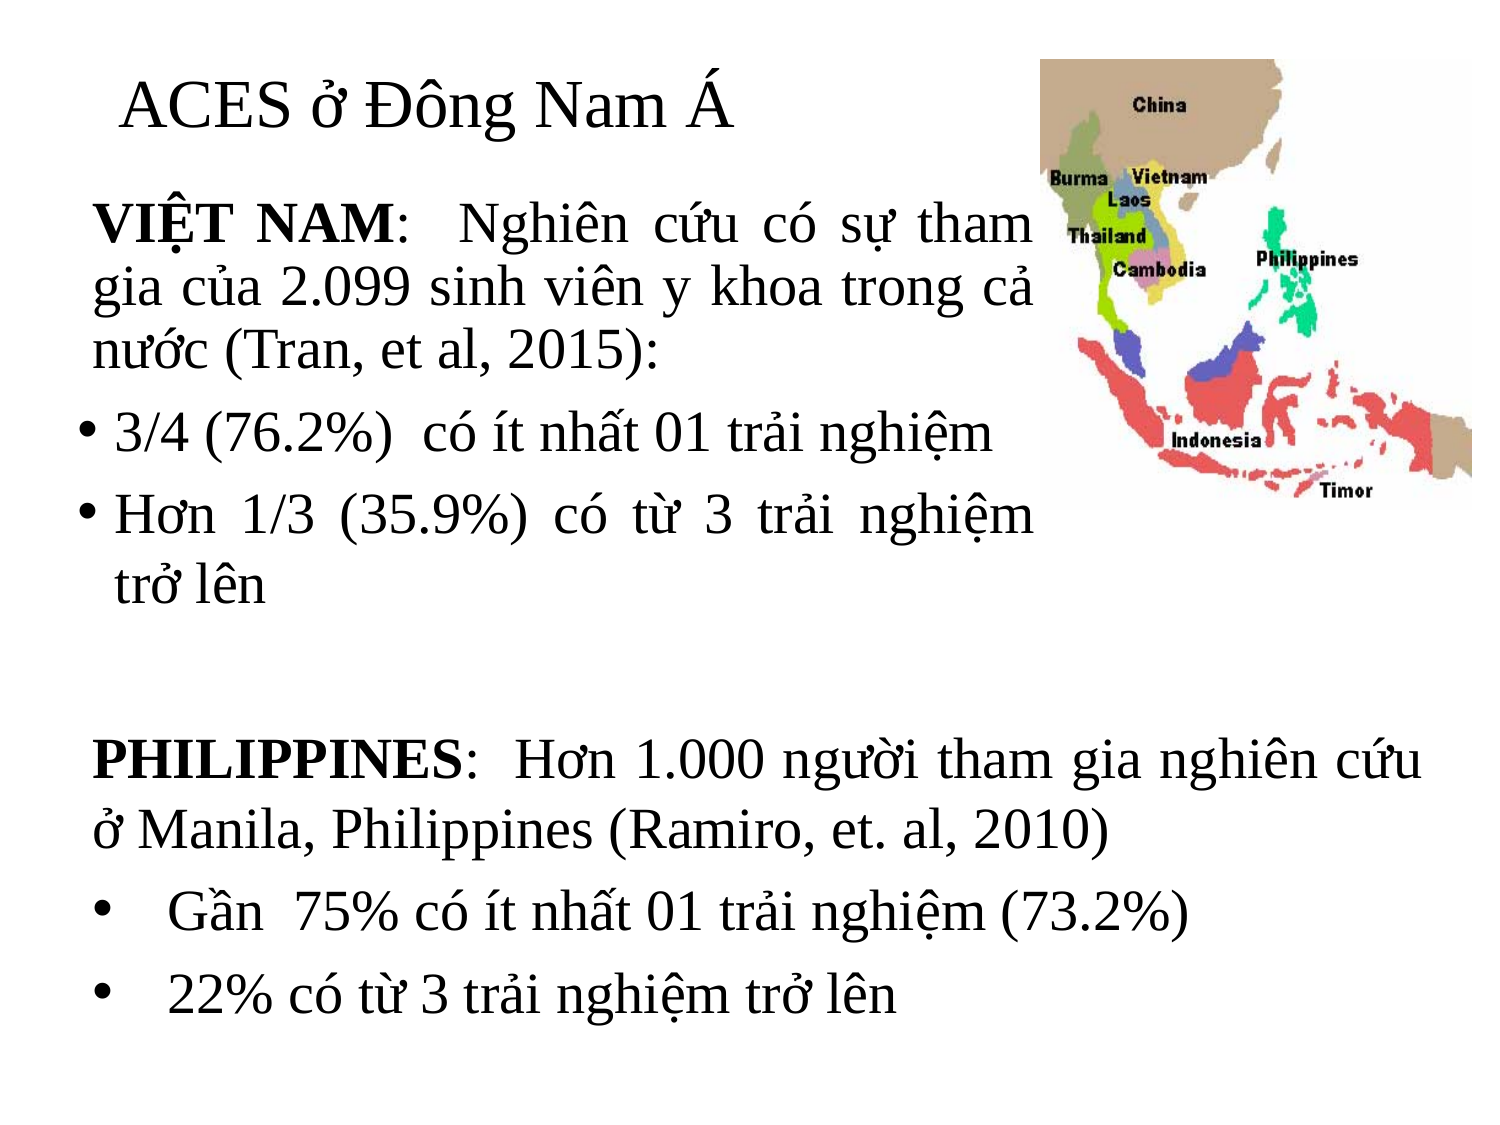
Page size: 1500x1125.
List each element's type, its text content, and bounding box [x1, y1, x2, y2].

text_box PHILIPPINES: Hơn 1.000 người tham gia nghiên cứu ở Manila, Philippines (Ramiro, et. al, 2010) Gần 75% có ít nhất 01 trải nghiệm (73.2%) 22% có từ 3 trải nghiệm trở lên [62, 712, 1456, 1033]
list VIỆT NAM: Nghiên cứu có sự tham gia của 2.099 sinh viên y khoa trong cả nước (Tran, et al, 2015): 3/4 (76.2%) có ít nhất 01 trải nghiệm Hơn 1/3 (35.9%) có từ 3 trải nghiệm trở lên [62, 184, 1050, 712]
title ACES ở Đông Nam Á [103, 59, 1040, 150]
picture [1040, 59, 1472, 510]
